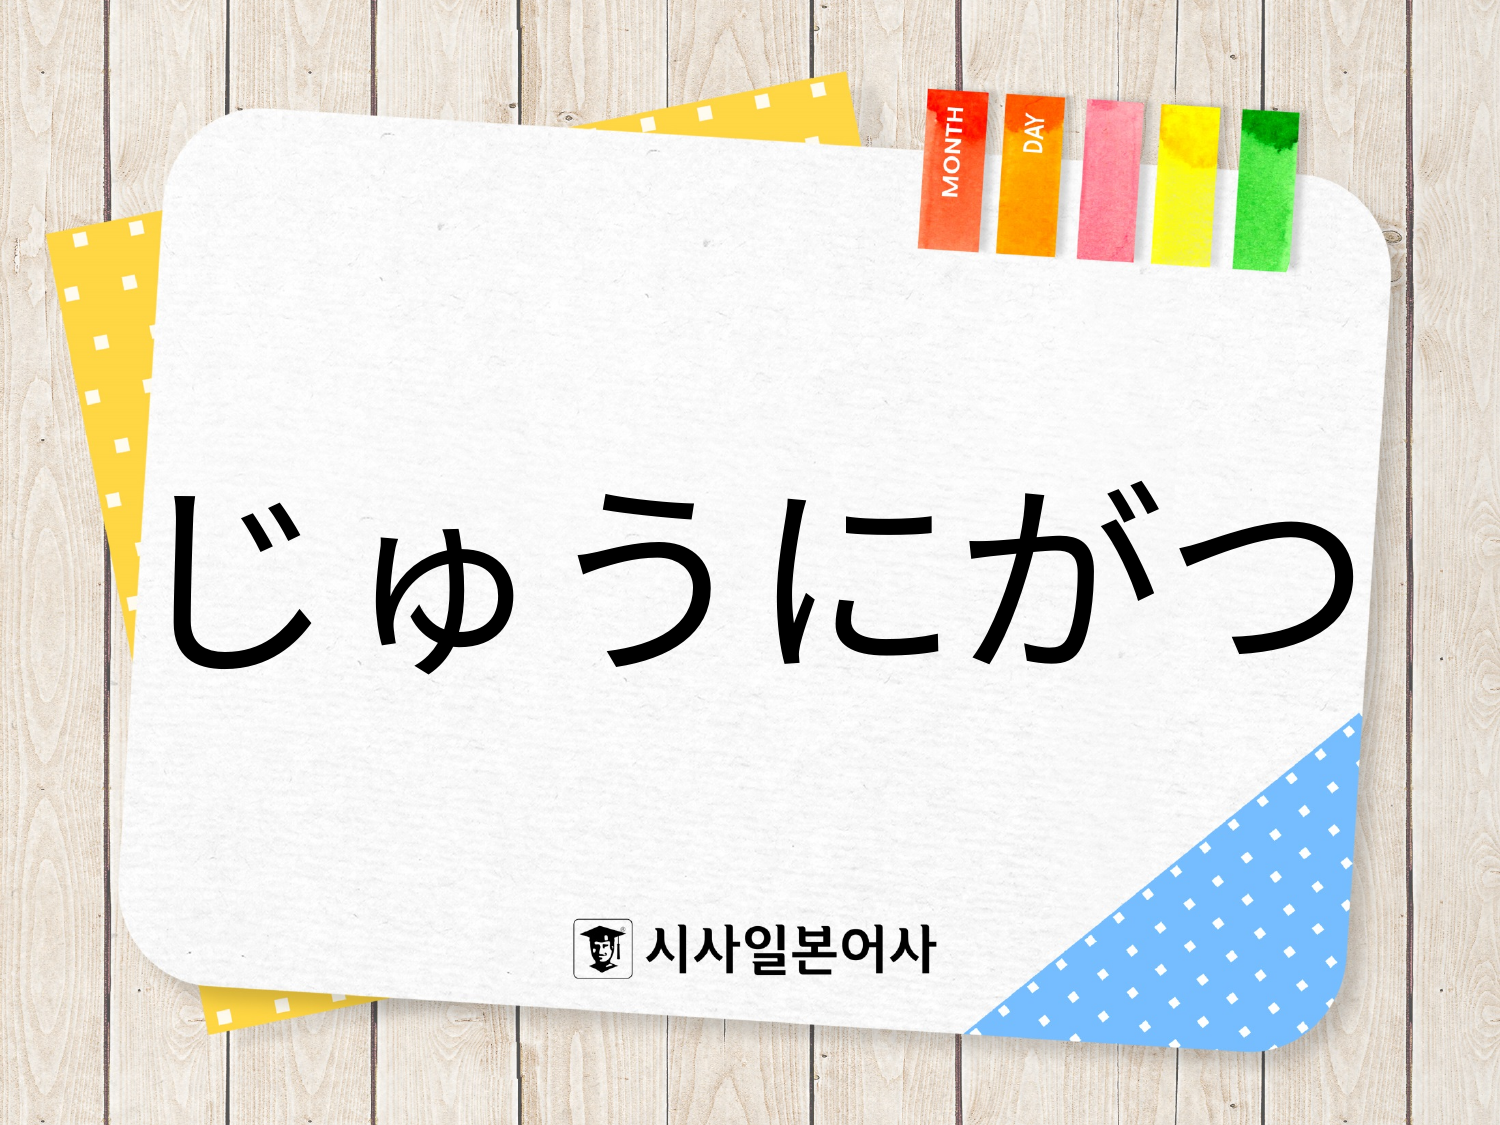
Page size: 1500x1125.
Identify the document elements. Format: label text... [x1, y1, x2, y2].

picture [0, 0, 1500, 1125]
title じゅうにがつ [75, 338, 1425, 811]
